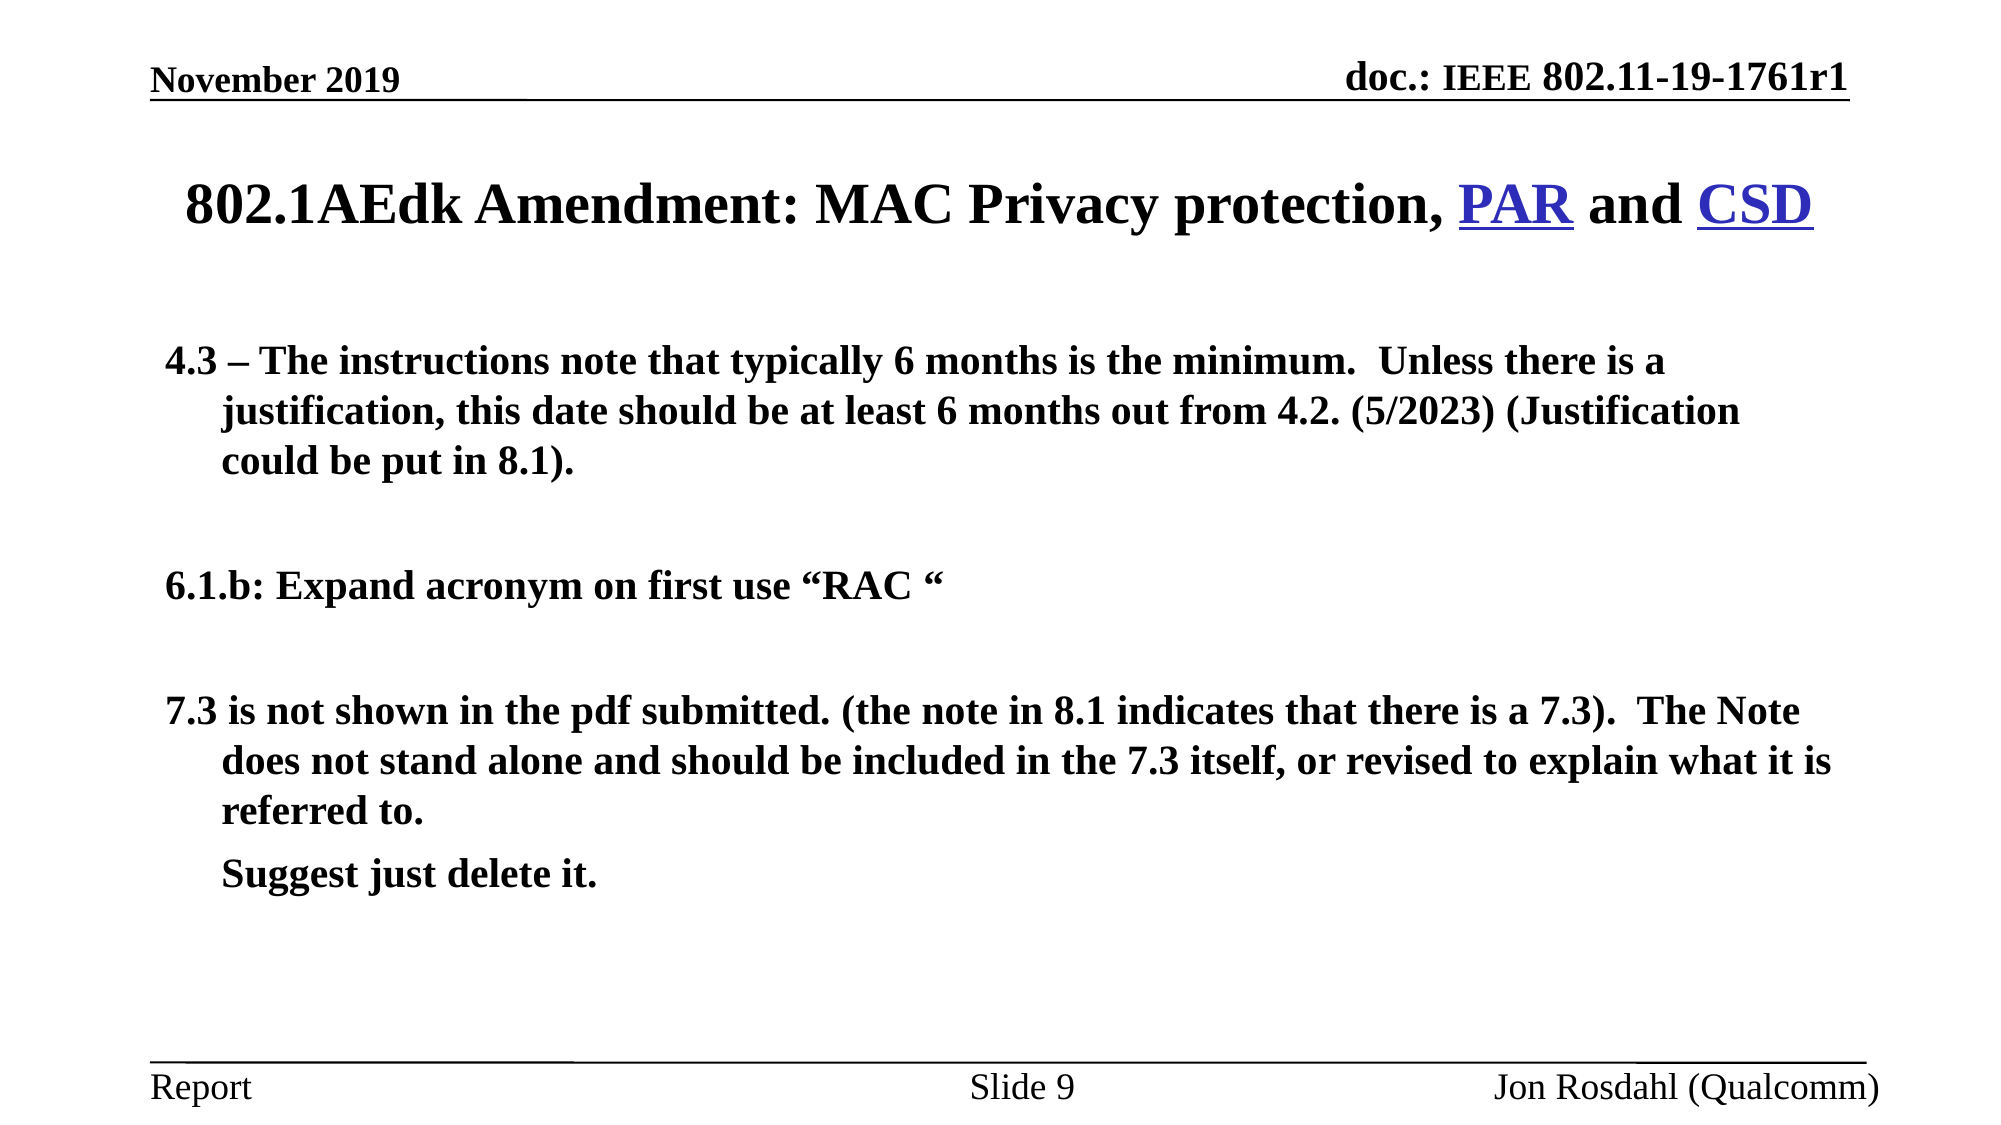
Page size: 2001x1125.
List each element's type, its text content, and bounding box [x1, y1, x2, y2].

list 4.3 – The instructions note that typically 6 months is the minimum. Unless there is a justification, this date should be at least 6 months out from 4.2. (5/2023) (Justification could be put in 8.1). 6.1.b: Expand acronym on first use “RAC “ 7.3 is not shown in the pdf submitted. (the note in 8.1 indicates that there is a 7.3). The Note does not stand alone and should be included in the 7.3 itself, or revised to explain what it is referred to. Suggest just delete it. [149, 324, 1850, 1000]
slide_number Slide 9 [950, 1061, 1095, 1125]
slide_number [149, 49, 431, 100]
title 802.1AEdk Amendment: MAC Privacy protection, PAR and CSD [149, 112, 1850, 288]
footer Jon Rosdahl (Qualcomm) [1436, 1061, 1881, 1108]
